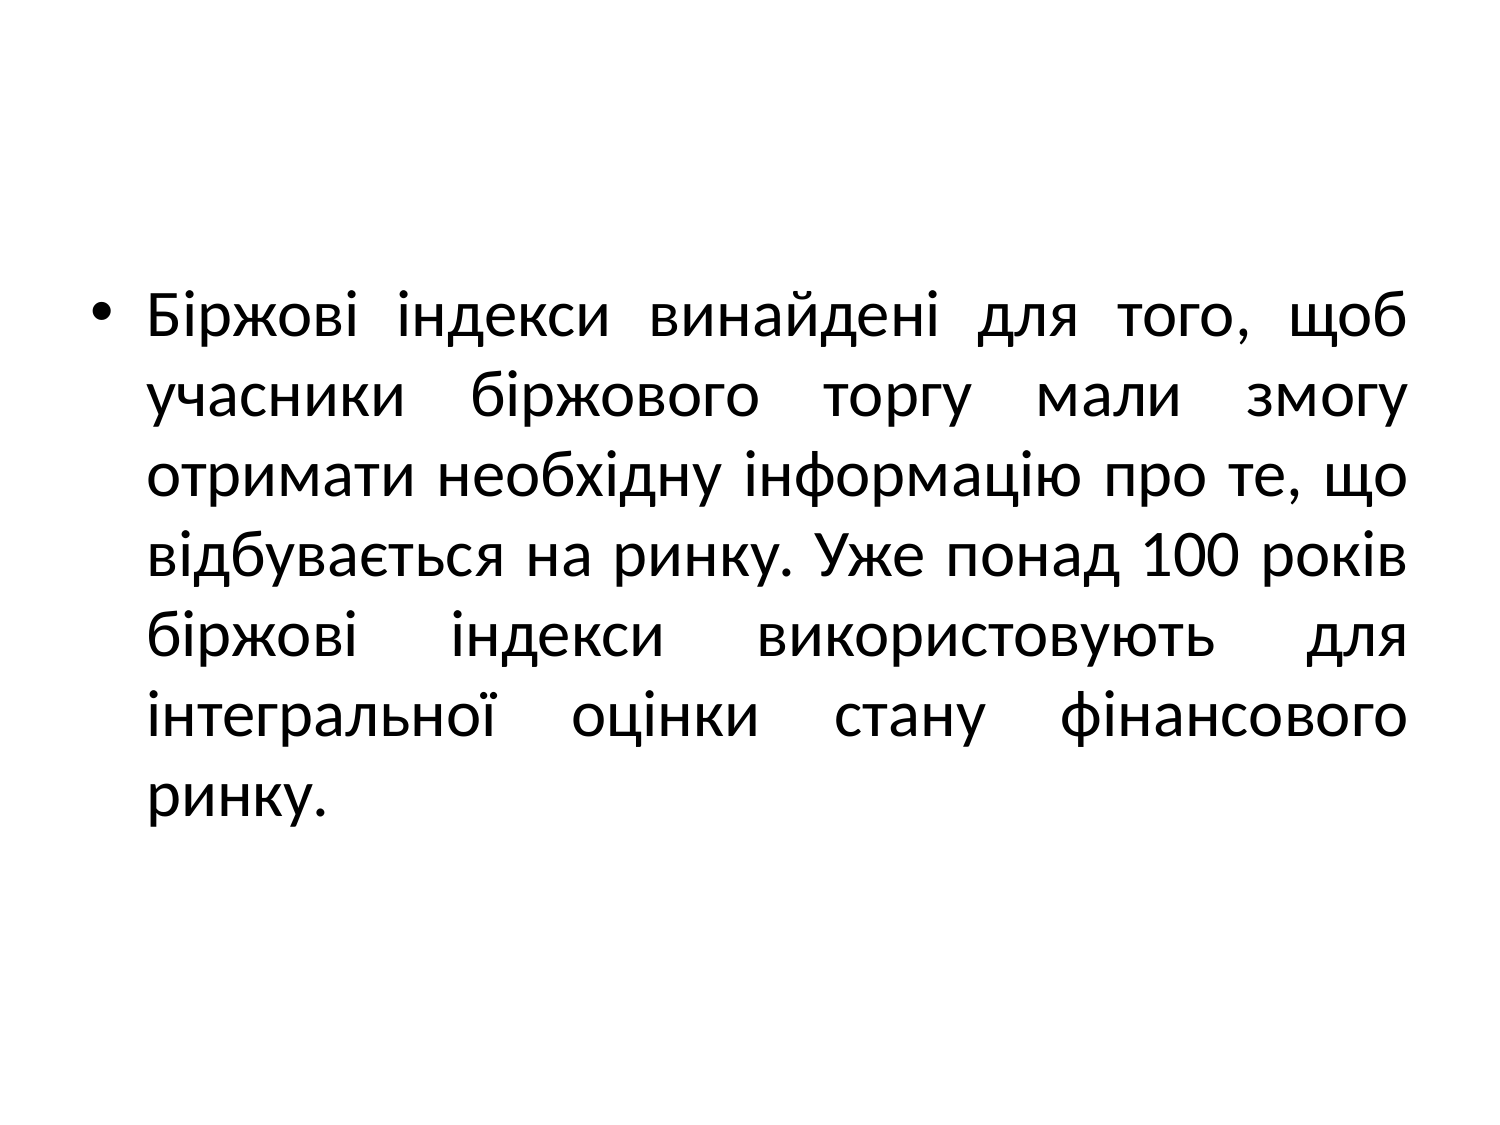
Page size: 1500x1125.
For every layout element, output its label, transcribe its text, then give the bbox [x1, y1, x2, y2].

list Біржові індекси винайдені для того, щоб учасники біржового торгу мали змогу отримати необхідну інформацію про те, що відбувається на ринку. Уже понад 100 років біржові індекси використовують для інтегральної оцінки стану фінансового ринку. [75, 262, 1425, 1005]
